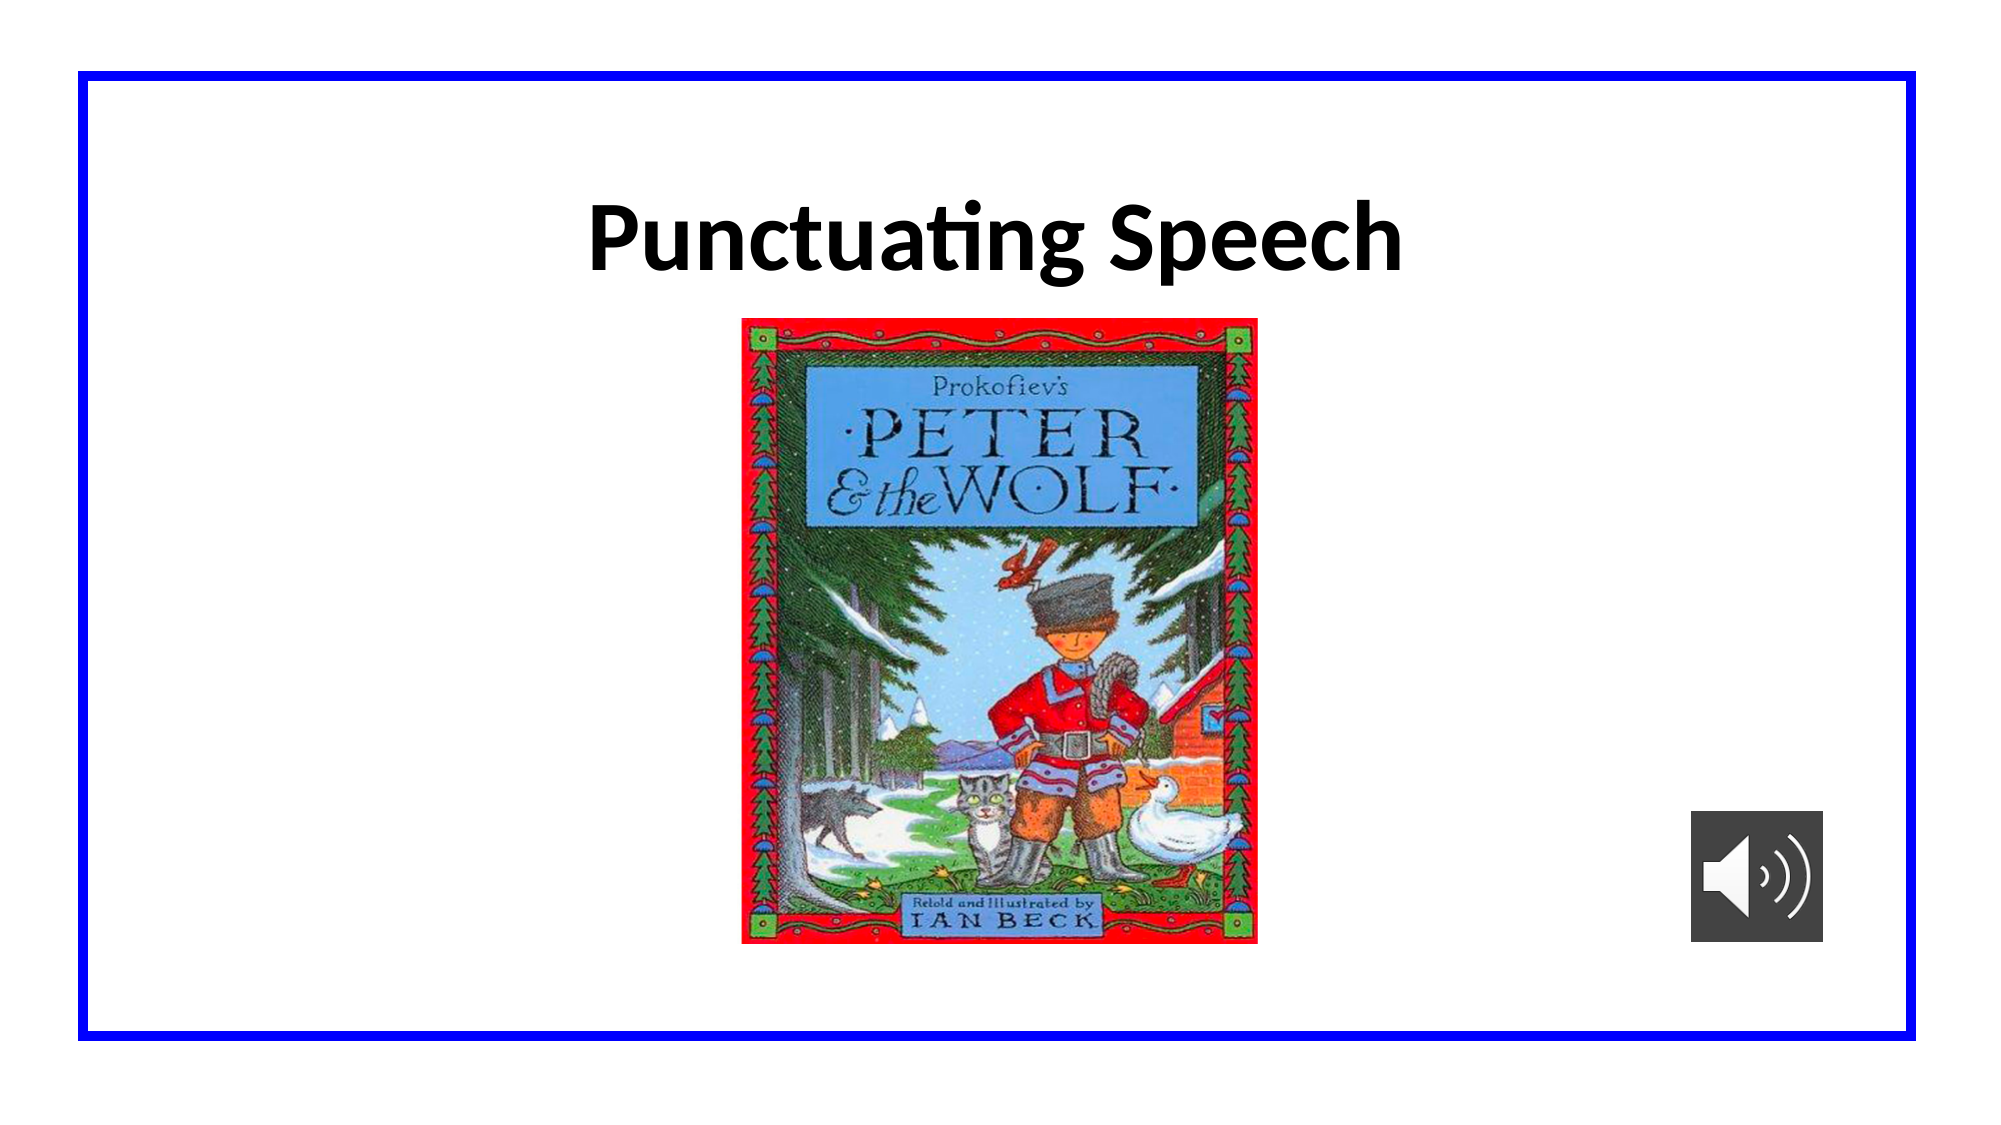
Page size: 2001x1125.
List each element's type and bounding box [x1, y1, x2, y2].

text_box [82, 75, 1912, 1037]
picture [687, 318, 1313, 944]
picture [1690, 809, 1824, 944]
